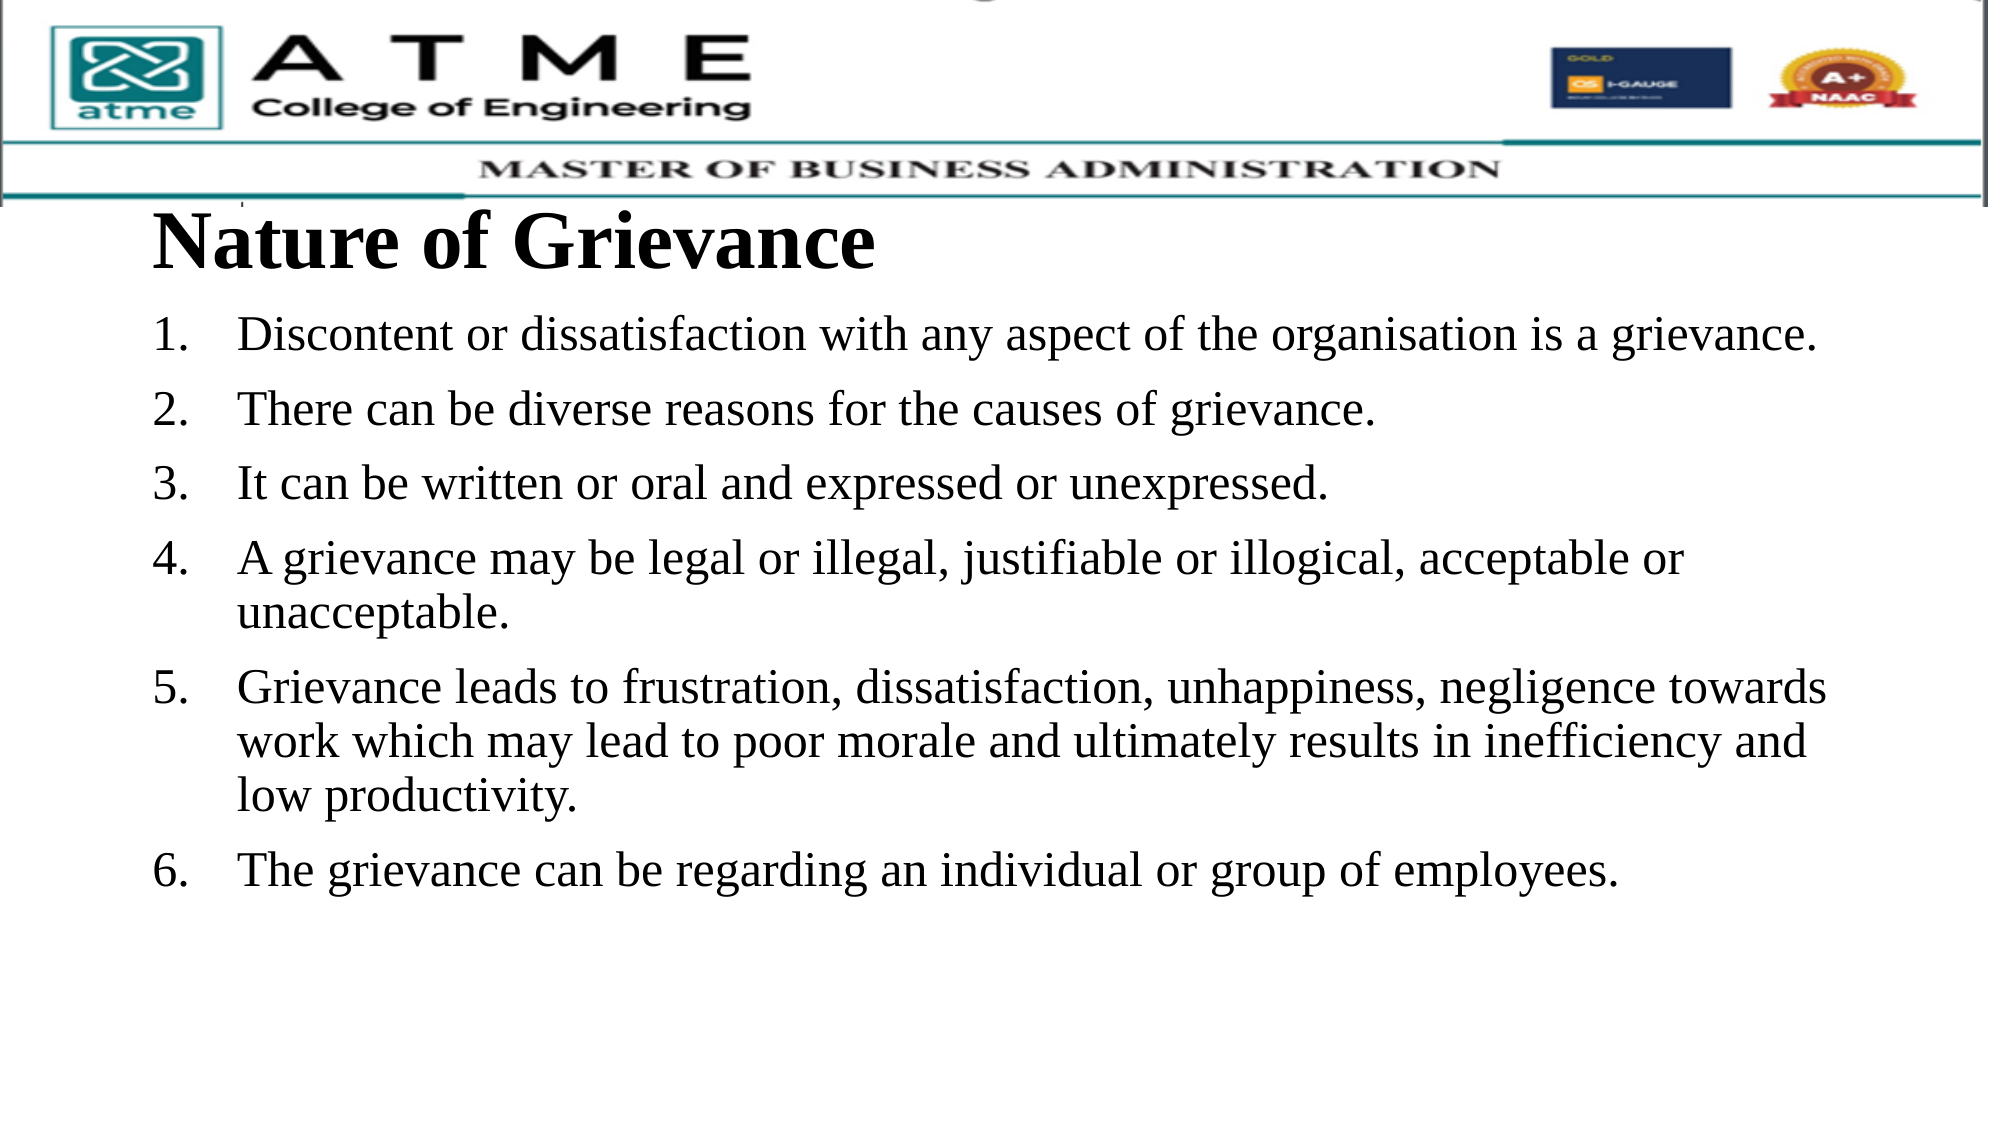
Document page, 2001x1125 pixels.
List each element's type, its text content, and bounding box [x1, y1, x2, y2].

picture [0, 0, 1988, 207]
list Discontent or dissatisfaction with any aspect of the organisation is a grievance. There can be diverse reasons for the causes of grievance. It can be written or oral and expressed or unexpressed. A grievance may be legal or illegal, justifiable or illogical, acceptable or unacceptable. Grievance leads to frustration, dissatisfaction, unhappiness, negligence towards work which may lead to poor morale and ultimately results in inefficiency and low productivity. The grievance can be regarding an individual or group of employees. [137, 299, 1863, 1014]
title Nature of Grievance [137, 132, 1863, 299]
